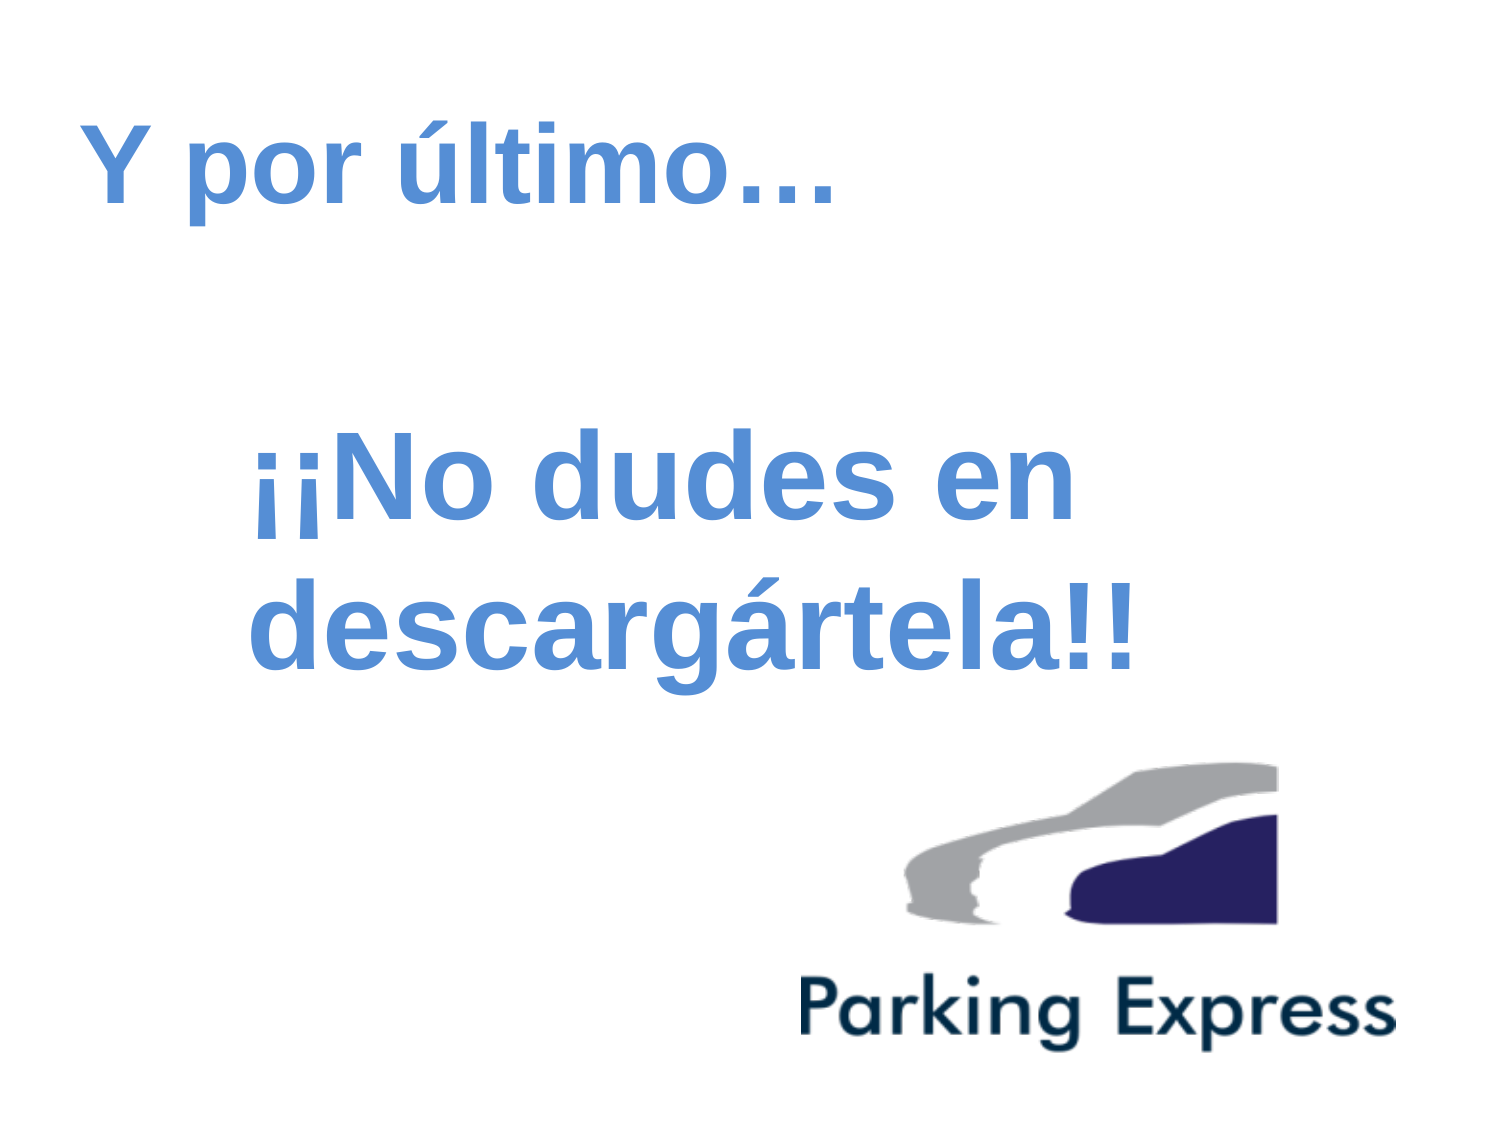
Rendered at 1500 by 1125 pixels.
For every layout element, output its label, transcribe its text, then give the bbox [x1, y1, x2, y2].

text_box Y por último… [63, 84, 1139, 234]
picture [801, 692, 1396, 1125]
text_box ¡¡No dudes en descargártela!! [231, 386, 1500, 702]
